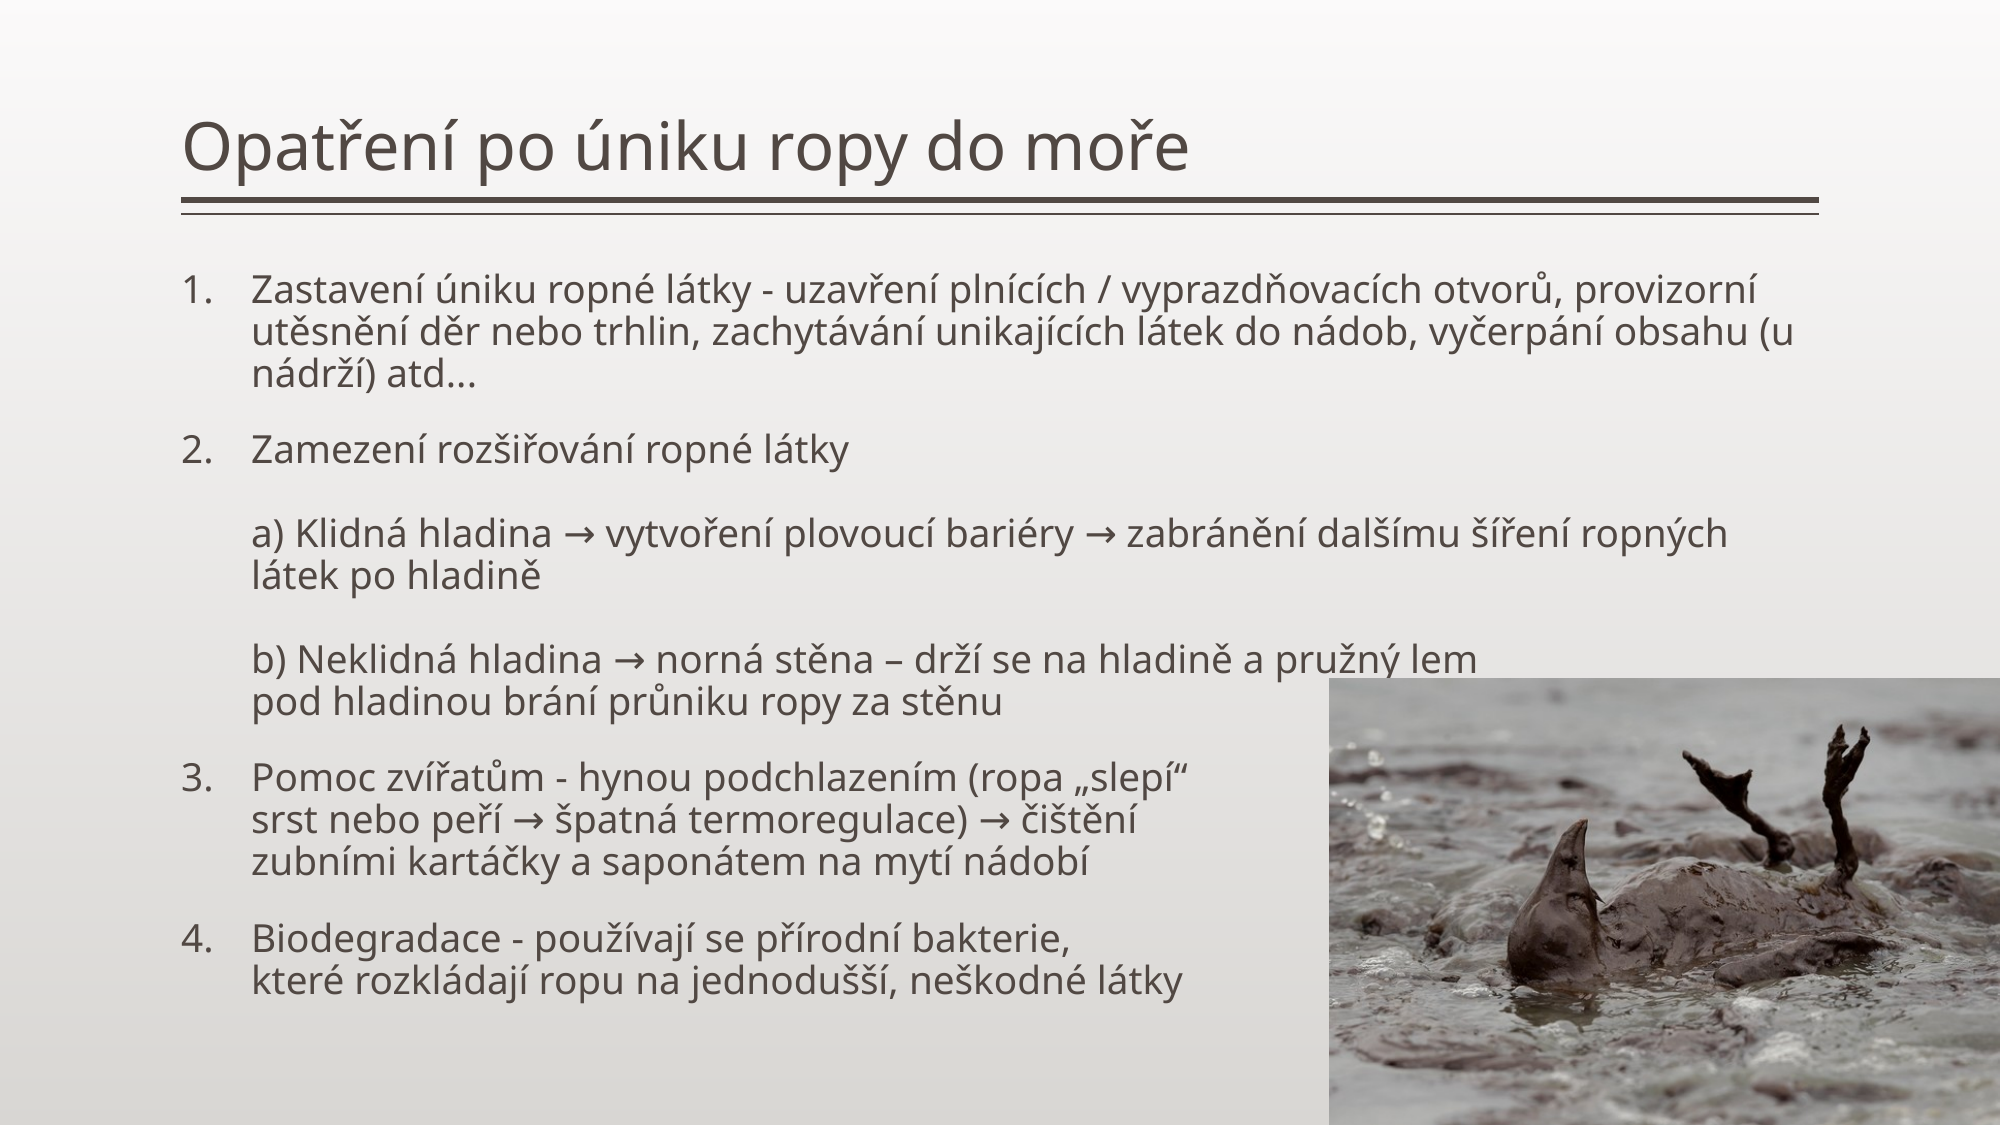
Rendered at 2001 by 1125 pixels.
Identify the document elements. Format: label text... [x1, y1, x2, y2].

list Zastavení úniku ropné látky - uzavření plnících / vyprazdňovacích otvorů, provizorní utěsnění děr nebo trhlin, zachytávání unikajících látek do nádob, vyčerpání obsahu (u nádrží) atd... Zamezení rozšiřování ropné látky a) Klidná hladina → vytvoření plovoucí bariéry → zabránění dalšímu šíření ropných látek po hladině b) Neklidná hladina → norná stěna – drží se na hladině a pružný lem pod hladinou brání průniku ropy za stěnu Pomoc zvířatům - hynou podchlazením (ropa „slepí“ srst nebo peří → špatná termoregulace) → čištění zubními kartáčky a saponátem na mytí nádobí Biodegradace - používají se přírodní bakterie, které rozkládají ropu na jednodušší, neškodné látky [181, 262, 1819, 1013]
picture [1329, 678, 2000, 1125]
title Opatření po úniku ropy do moře [181, 12, 1819, 193]
